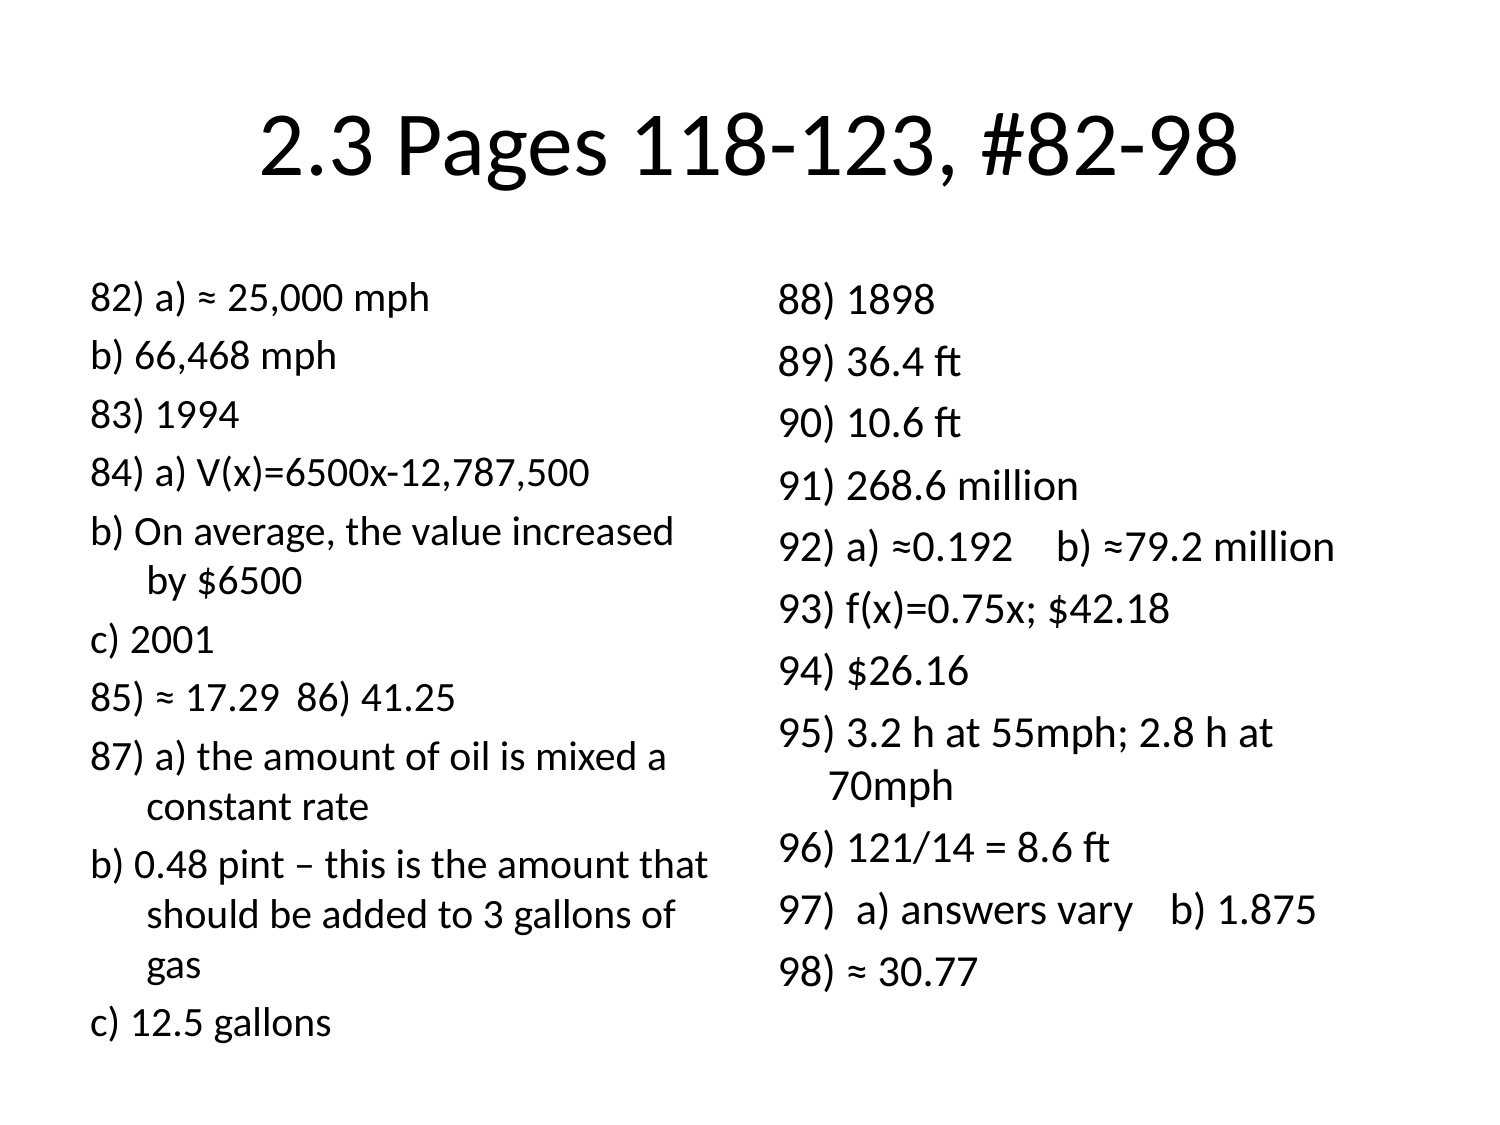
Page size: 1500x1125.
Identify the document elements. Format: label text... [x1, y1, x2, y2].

list 82) a) ≈ 25,000 mph b) 66,468 mph 83) 1994 84) a) V(x)=6500x-12,787,500 b) On average, the value increased by $6500 c) 2001 85) ≈ 17.29 86) 41.25 87) a) the amount of oil is mixed a constant rate b) 0.48 pint – this is the amount that should be added to 3 gallons of gas c) 12.5 gallons [75, 262, 738, 1005]
title 2.3 Pages 118-123, #82-98 [75, 45, 1425, 233]
list 88) 1898 89) 36.4 ft 90) 10.6 ft 91) 268.6 million 92) a) ≈0.192 b) ≈79.2 million 93) f(x)=0.75x; $42.18 94) $26.16 95) 3.2 h at 55mph; 2.8 h at 70mph 96) 121/14 = 8.6 ft 97) a) answers vary b) 1.875 98) ≈ 30.77 [762, 262, 1425, 1005]
